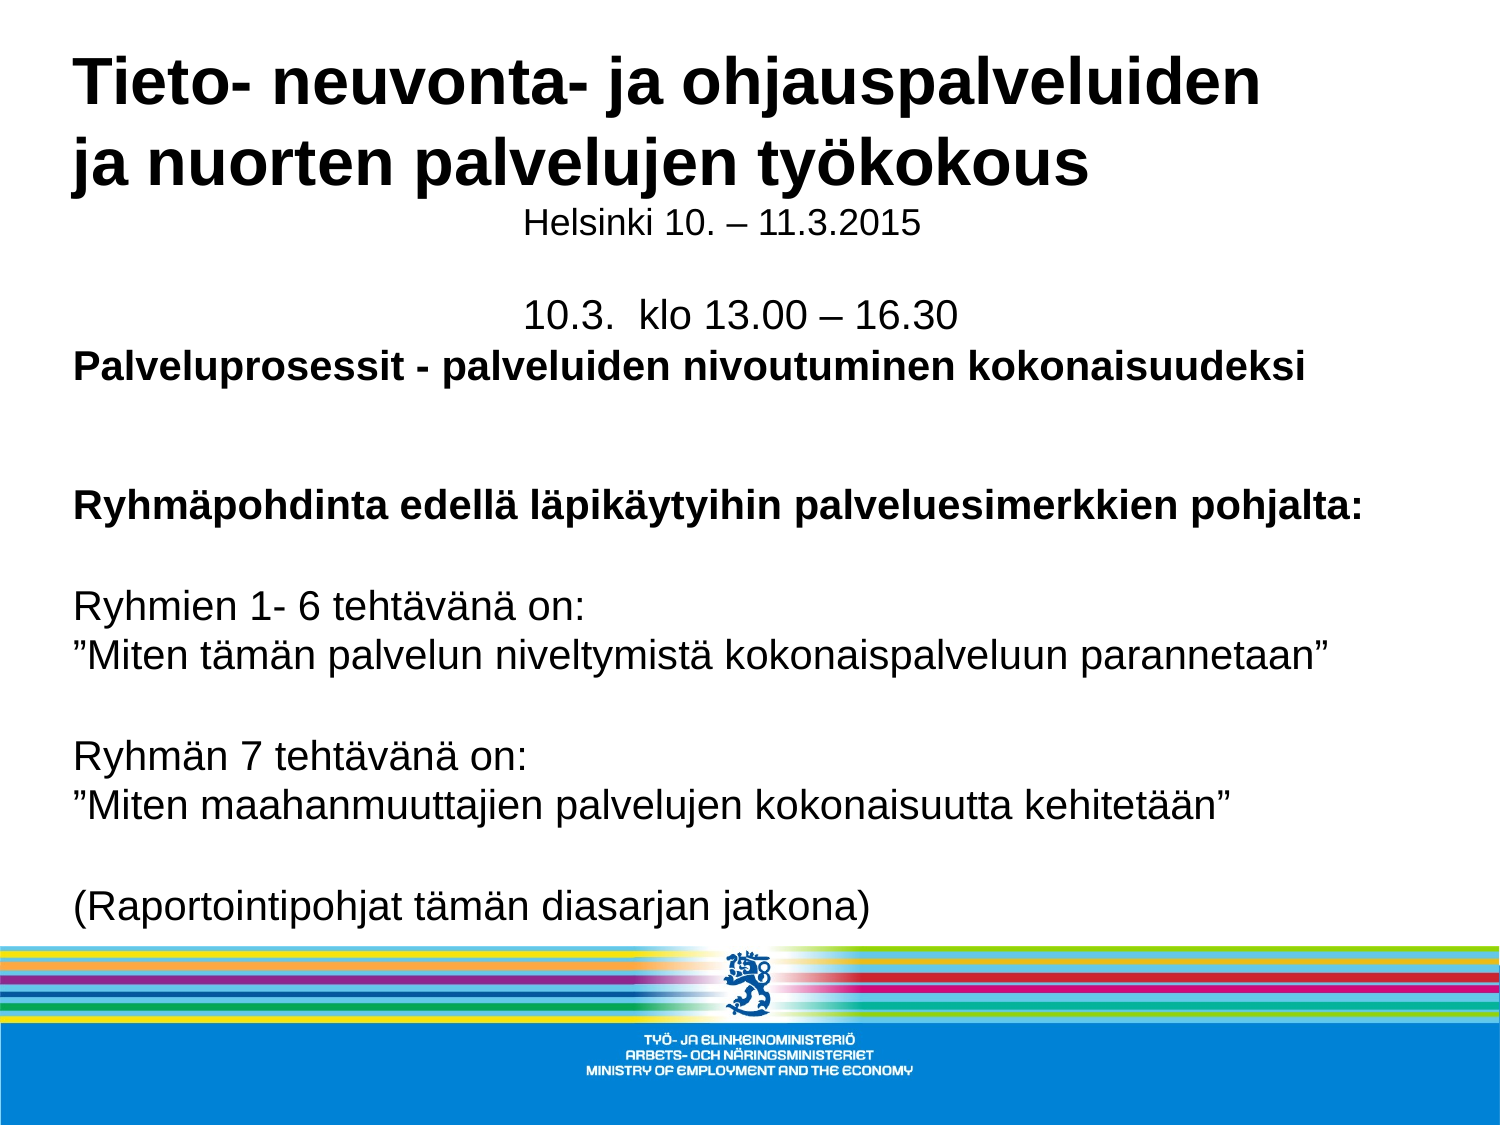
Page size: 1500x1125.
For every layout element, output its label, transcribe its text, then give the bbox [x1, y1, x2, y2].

text_box Tieto- neuvonta- ja ohjauspalveluiden ja nuorten palvelujen työkokous Helsinki 10. – 11.3.2015 10.3. klo 13.00 – 16.30 Palveluprosessit - palveluiden nivoutuminen kokonaisuudeksi Ryhmäpohdinta edellä läpikäytyihin palveluesimerkkien pohjalta: Ryhmien 1- 6 tehtävänä on: ”Miten tämän palvelun niveltymistä kokonaispalveluun parannetaan” Ryhmän 7 tehtävänä on: ”Miten maahanmuuttajien palvelujen kokonaisuutta kehitetään” (Raportointipohjat tämän diasarjan jatkona) [58, 30, 1380, 1086]
picture [0, 946, 1500, 1125]
